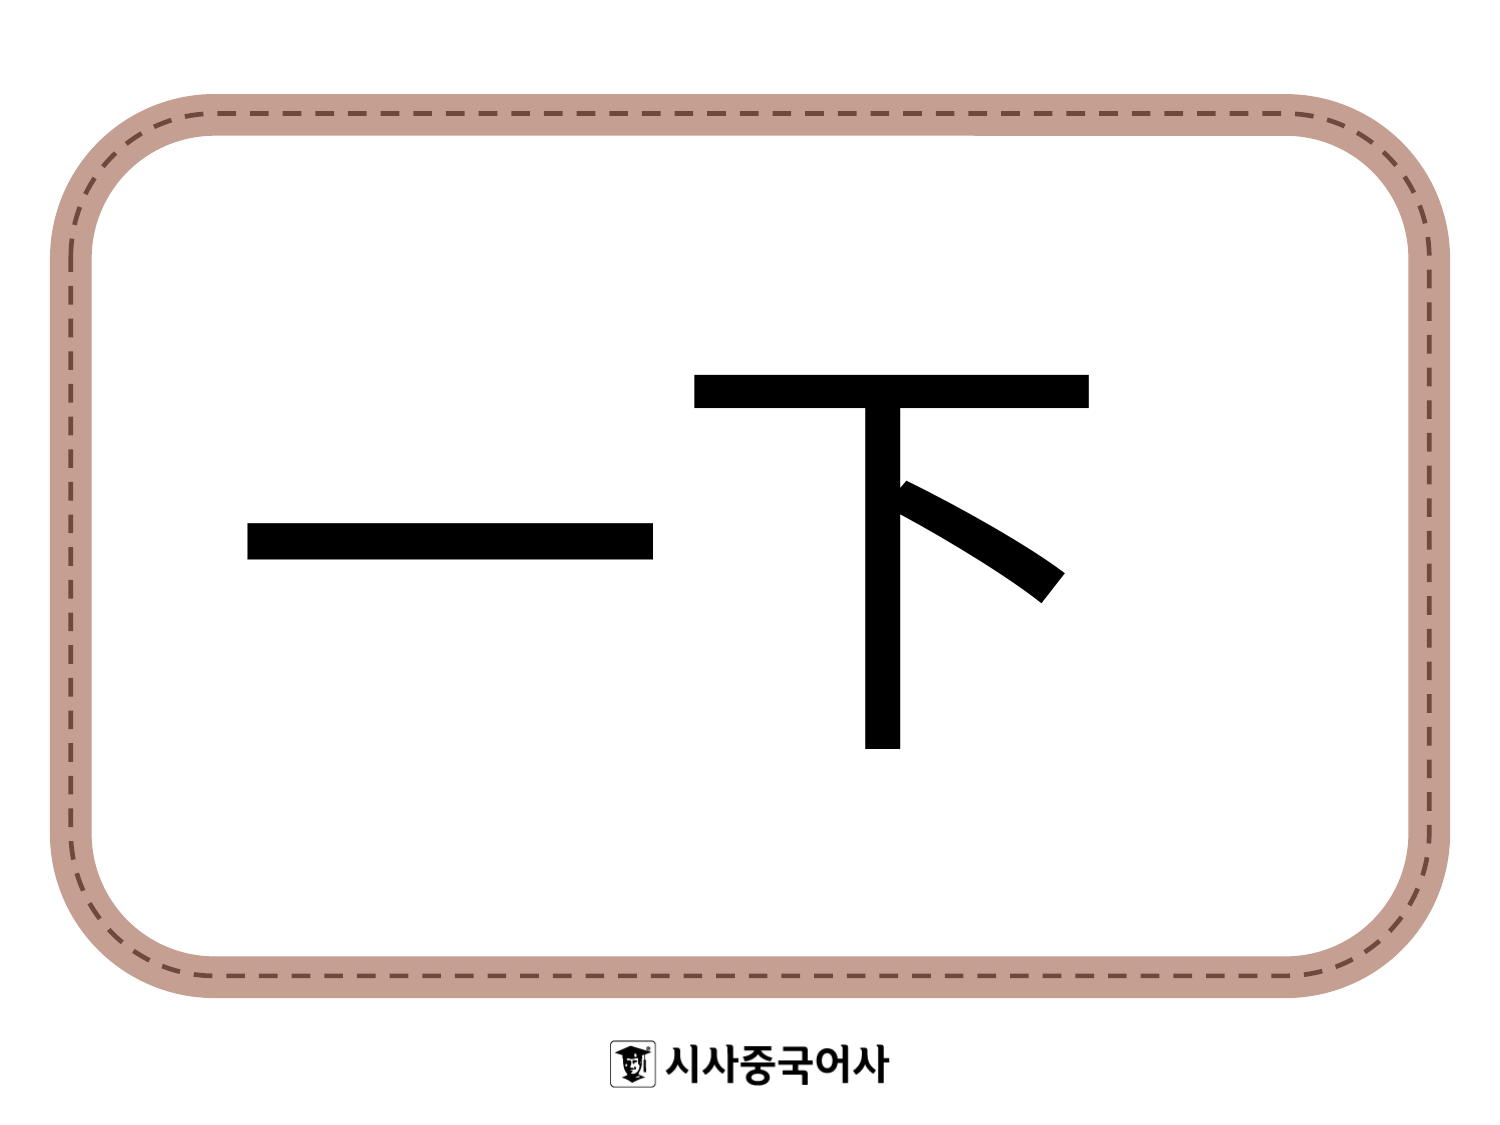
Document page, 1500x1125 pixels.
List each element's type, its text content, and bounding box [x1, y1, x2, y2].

text_box 一下 [145, 189, 1354, 853]
picture [602, 1034, 898, 1094]
